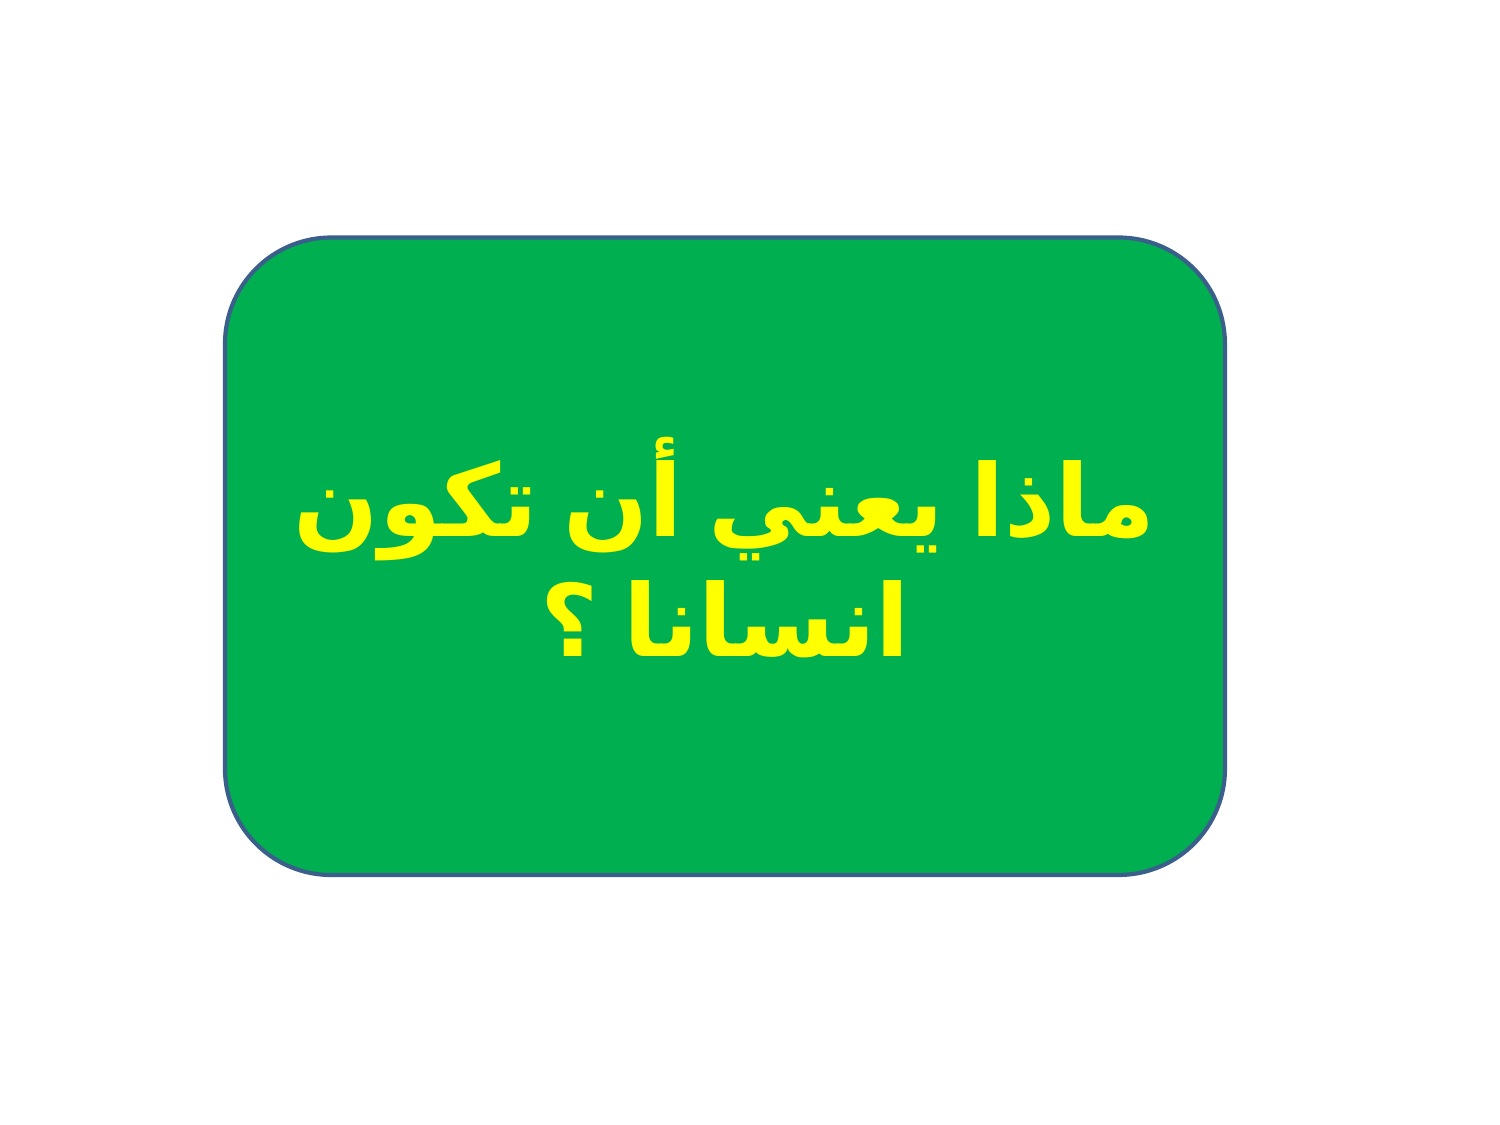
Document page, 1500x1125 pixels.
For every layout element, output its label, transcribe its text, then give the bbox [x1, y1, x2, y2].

text_box ماذا يعني أن تكون انسانا ؟ [222, 235, 1228, 878]
